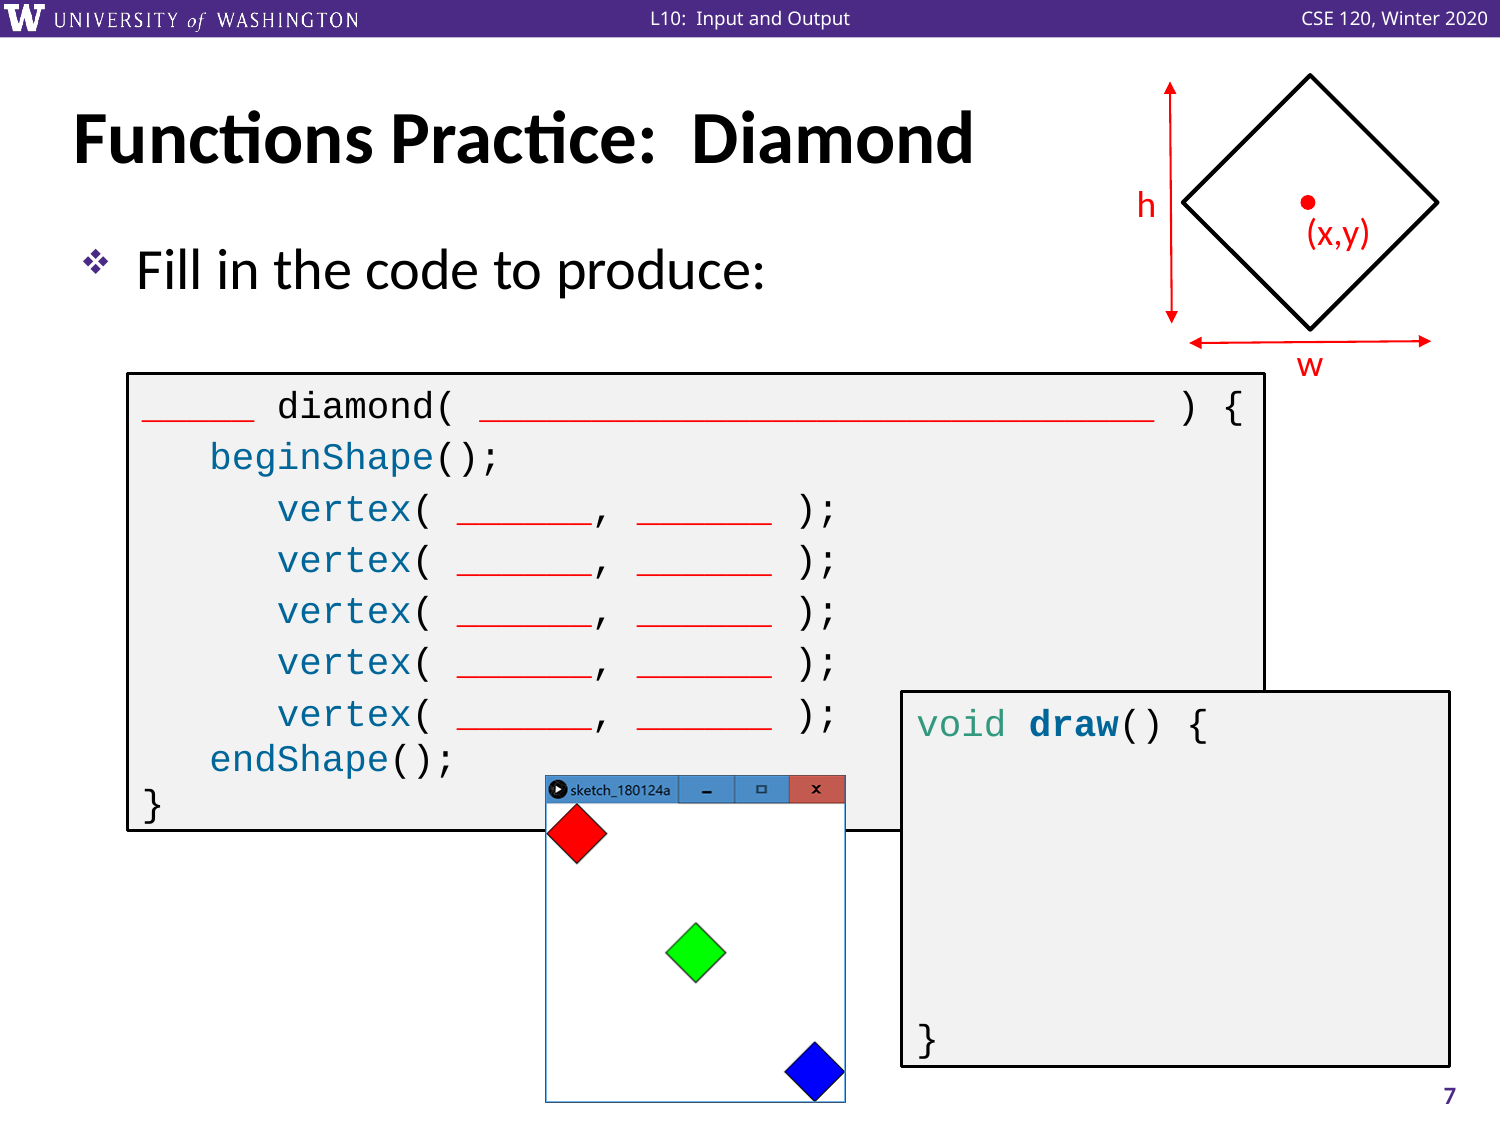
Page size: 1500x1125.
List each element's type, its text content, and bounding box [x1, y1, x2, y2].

title Functions Practice: Diamond [58, 71, 1438, 197]
picture [4, 4, 358, 32]
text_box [1121, 81, 1432, 393]
slide_number 7 [1400, 1065, 1500, 1125]
picture [545, 775, 847, 1104]
list Fill in the code to produce: [64, 223, 1116, 333]
text_box void draw() { } [901, 691, 1450, 1067]
text_box _____ diamond( ______________________________ ) { beginShape(); vertex( ______, ______ ); vertex( ______, ______ ); vertex( ______, ______ ); vertex( ______, ______ ); vertex( ______, ______ ); endShape(); } [127, 373, 1265, 831]
